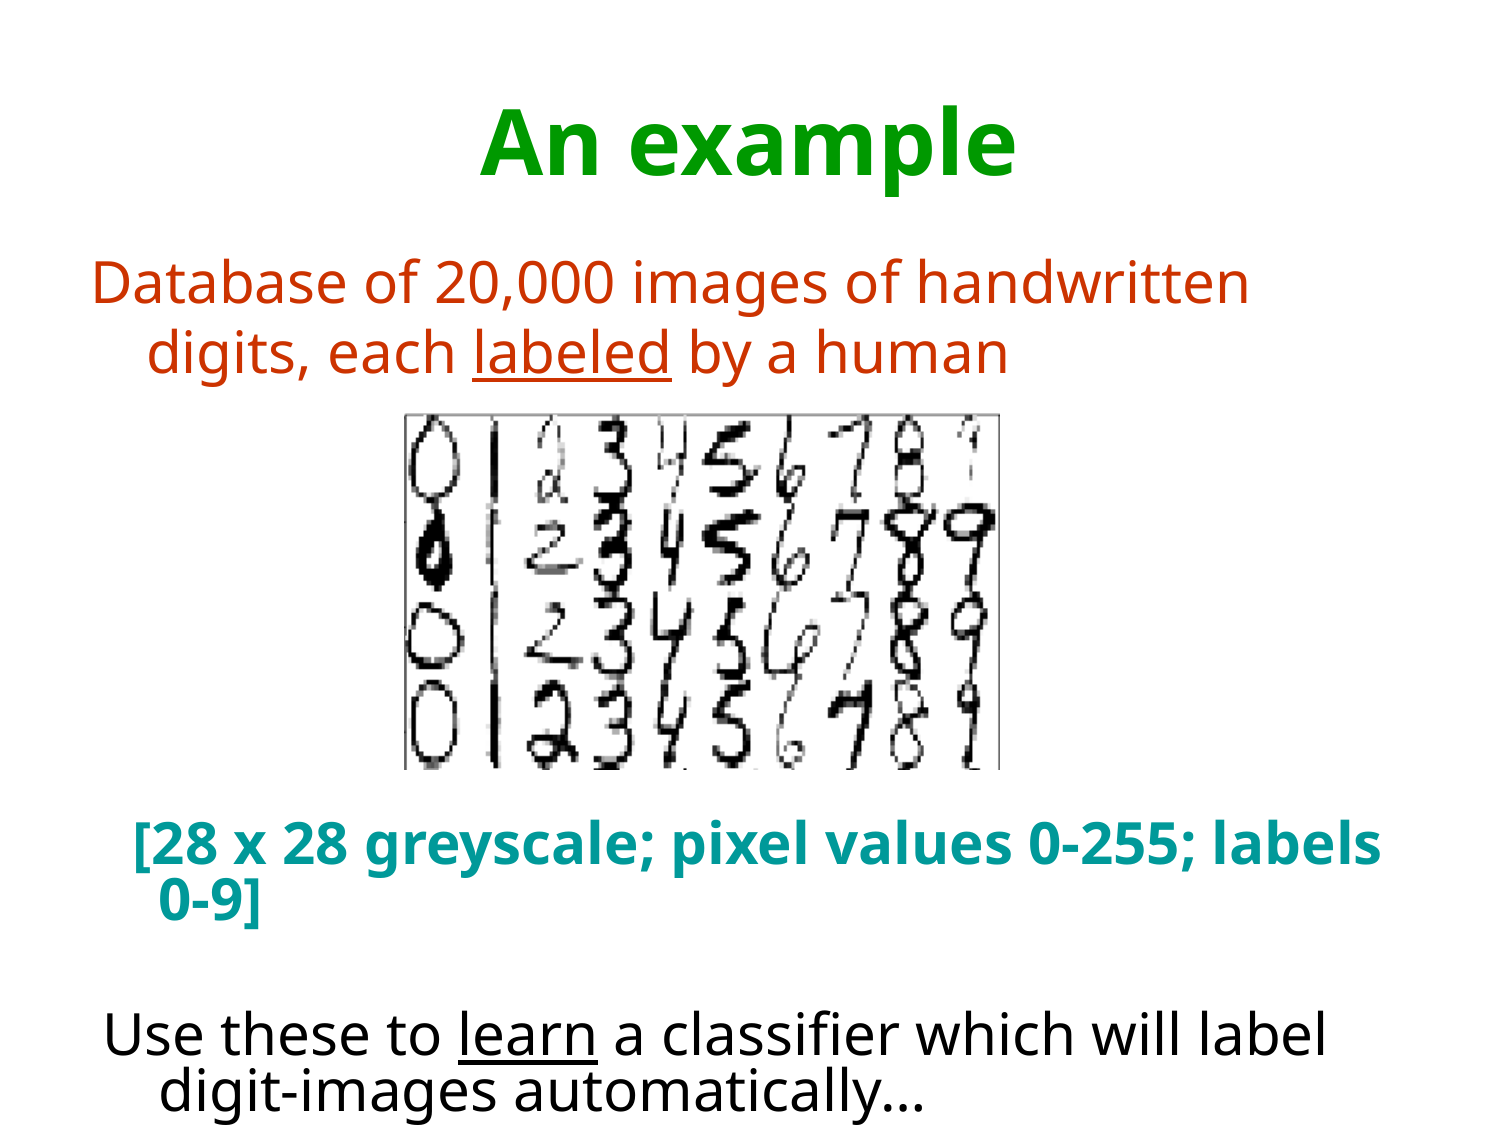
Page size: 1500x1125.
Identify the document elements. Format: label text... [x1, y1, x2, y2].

list Database of 20,000 images of handwritten digits, each labeled by a human [74, 237, 1426, 413]
title An example [74, 44, 1426, 233]
text_box [28 x 28 greyscale; pixel values 0-255; labels 0-9] Use these to learn a classifier which will label digit-images automatically… [87, 812, 1438, 1125]
picture [403, 412, 1001, 770]
